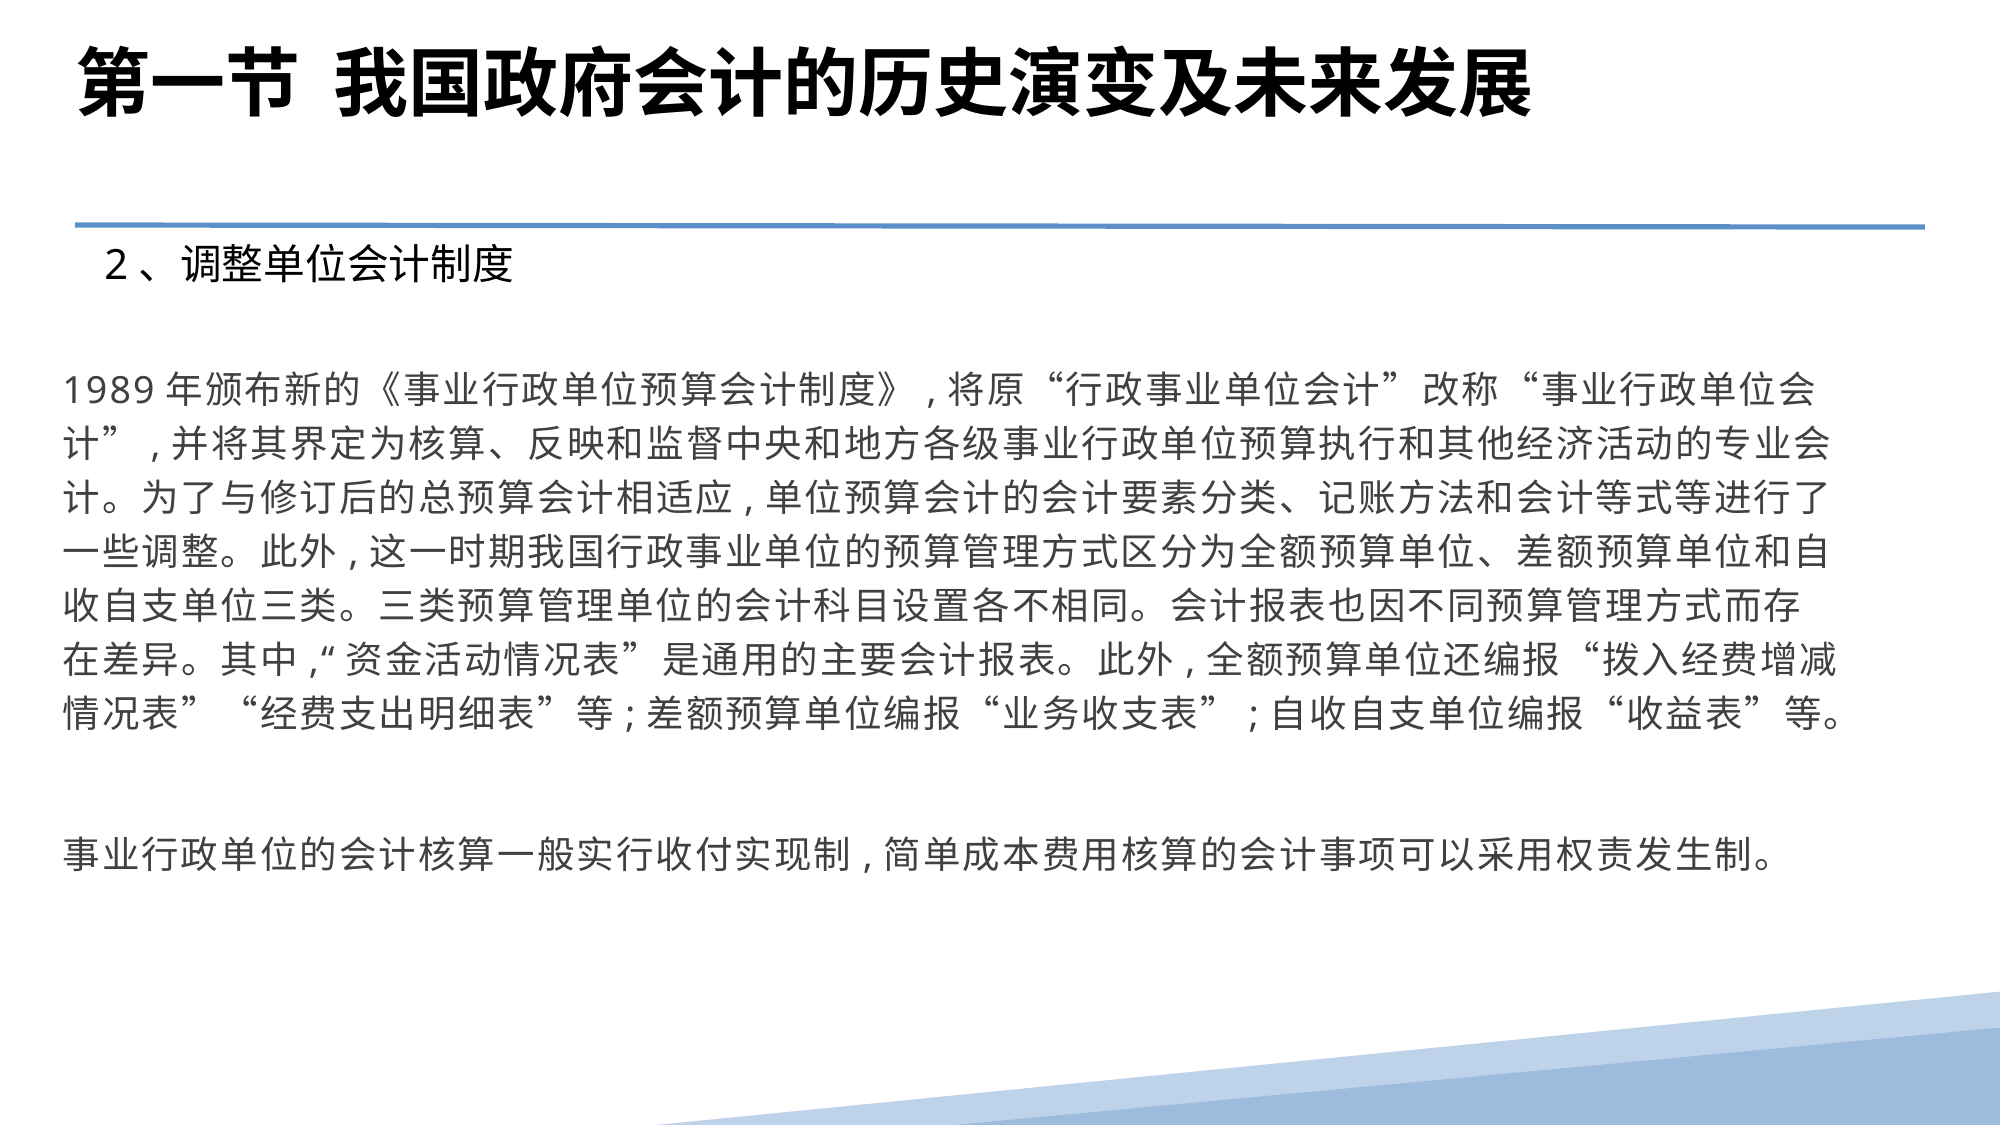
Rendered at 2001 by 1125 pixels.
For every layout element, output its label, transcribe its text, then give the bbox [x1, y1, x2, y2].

text_box 第一节 我国政府会计的历史演变及未来发展 [75, 24, 1925, 125]
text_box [656, 991, 2000, 1125]
text_box 1989年颁布新的《事业行政单位预算会计制度》,将原“行政事业单位会计”改称“事业行政单位会计”,并将其界定为核算、反映和监督中央和地方各级事业行政单位预算执行和其他经济活动的专业会计。为了与修订后的总预算会计相适应,单位预算会计的会计要素分类、记账方法和会计等式等进行了一些调整。此外,这一时期我国行政事业单位的预算管理方式区分为全额预算单位、差额预算单位和自收自支单位三类。三类预算管理单位的会计科目设置各不相同。会计报表也因不同预算管理方式而存在差异。其中,“资金活动情况表”是通用的主要会计报表。此外,全额预算单位还编报“拨入经费增减情况表”“经费支出明细表”等;差额预算单位编报“业务收支表”;自收自支单位编报“收益表”等。 事业行政单位的会计核算一般实行收付实现制,简单成本费用核算的会计事项可以采用权责发生制。 [52, 327, 1853, 1048]
text_box 2、调整单位会计制度 [104, 228, 1955, 304]
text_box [74, 224, 1925, 228]
